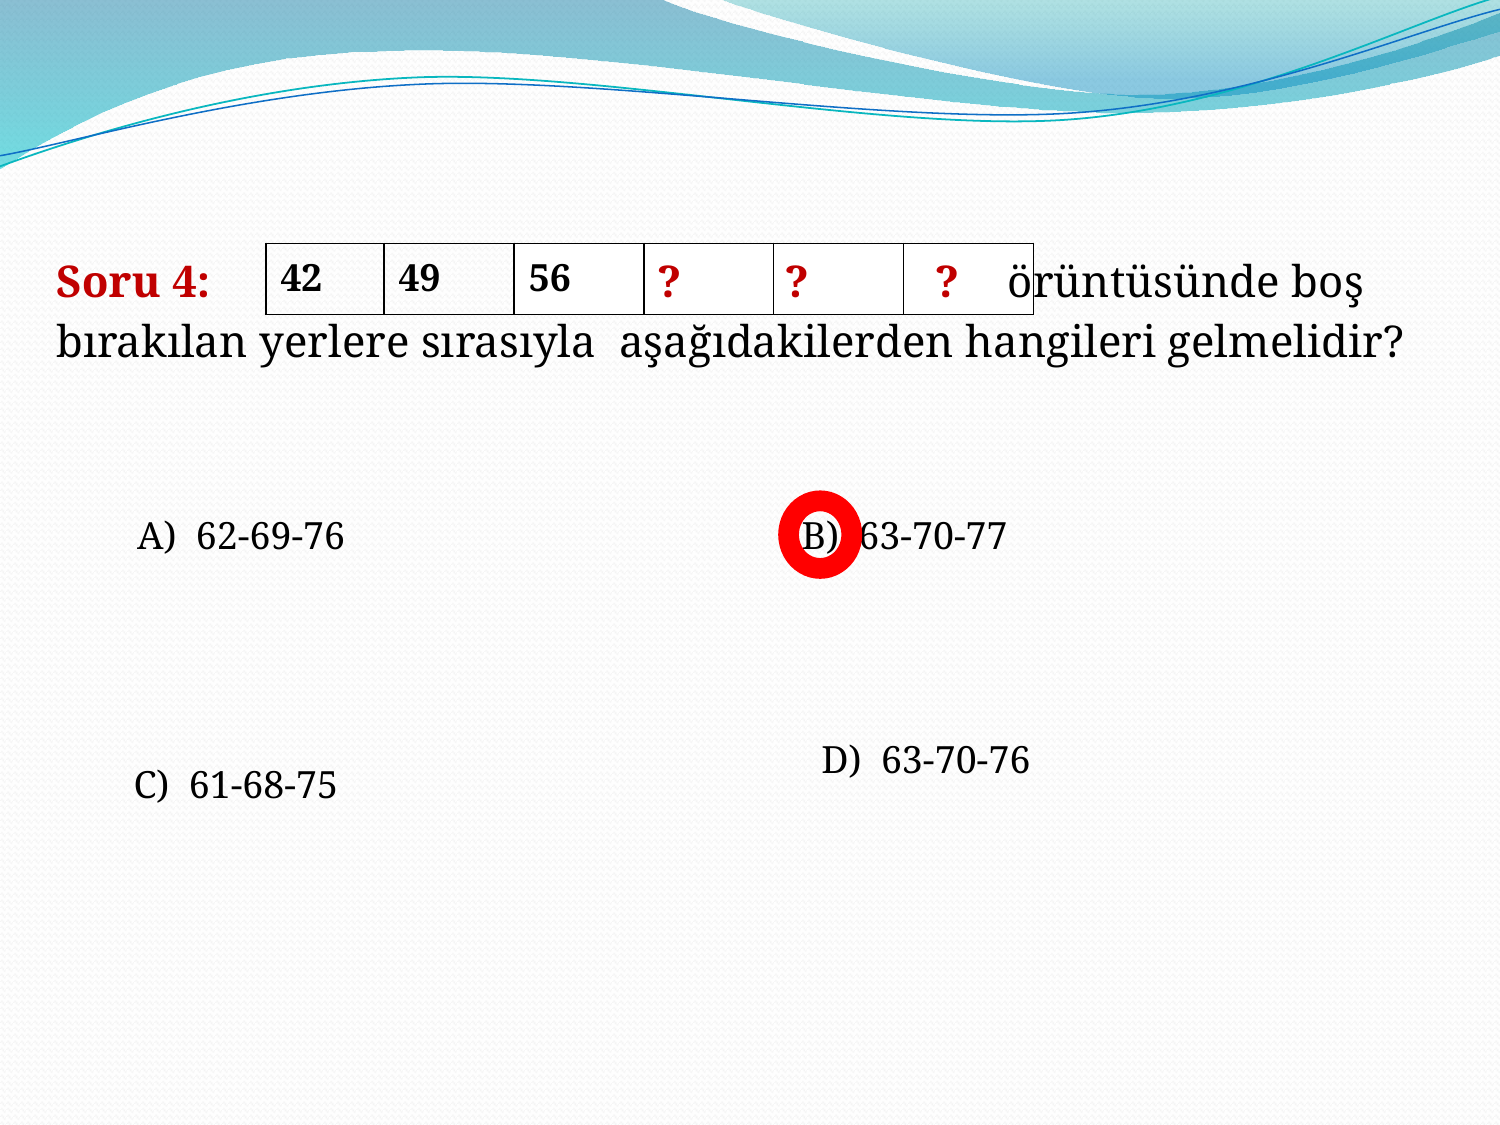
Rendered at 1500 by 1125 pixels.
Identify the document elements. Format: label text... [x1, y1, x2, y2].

text_box D) 63-70-76 [806, 728, 1046, 789]
text_box [778, 490, 863, 579]
text_box Soru 4: ? ? ? örüntüsünde boş bırakılan yerlere sırasıyla aşağıdakilerden hangileri gelmelidir? [41, 243, 1440, 421]
text_box B) 63-70-77 [799, 512, 841, 557]
text_box C) 61-68-75 [118, 753, 354, 814]
text_box A) 62-69-76 [122, 504, 361, 565]
text_box B) 63-70-77 [852, 504, 1023, 565]
